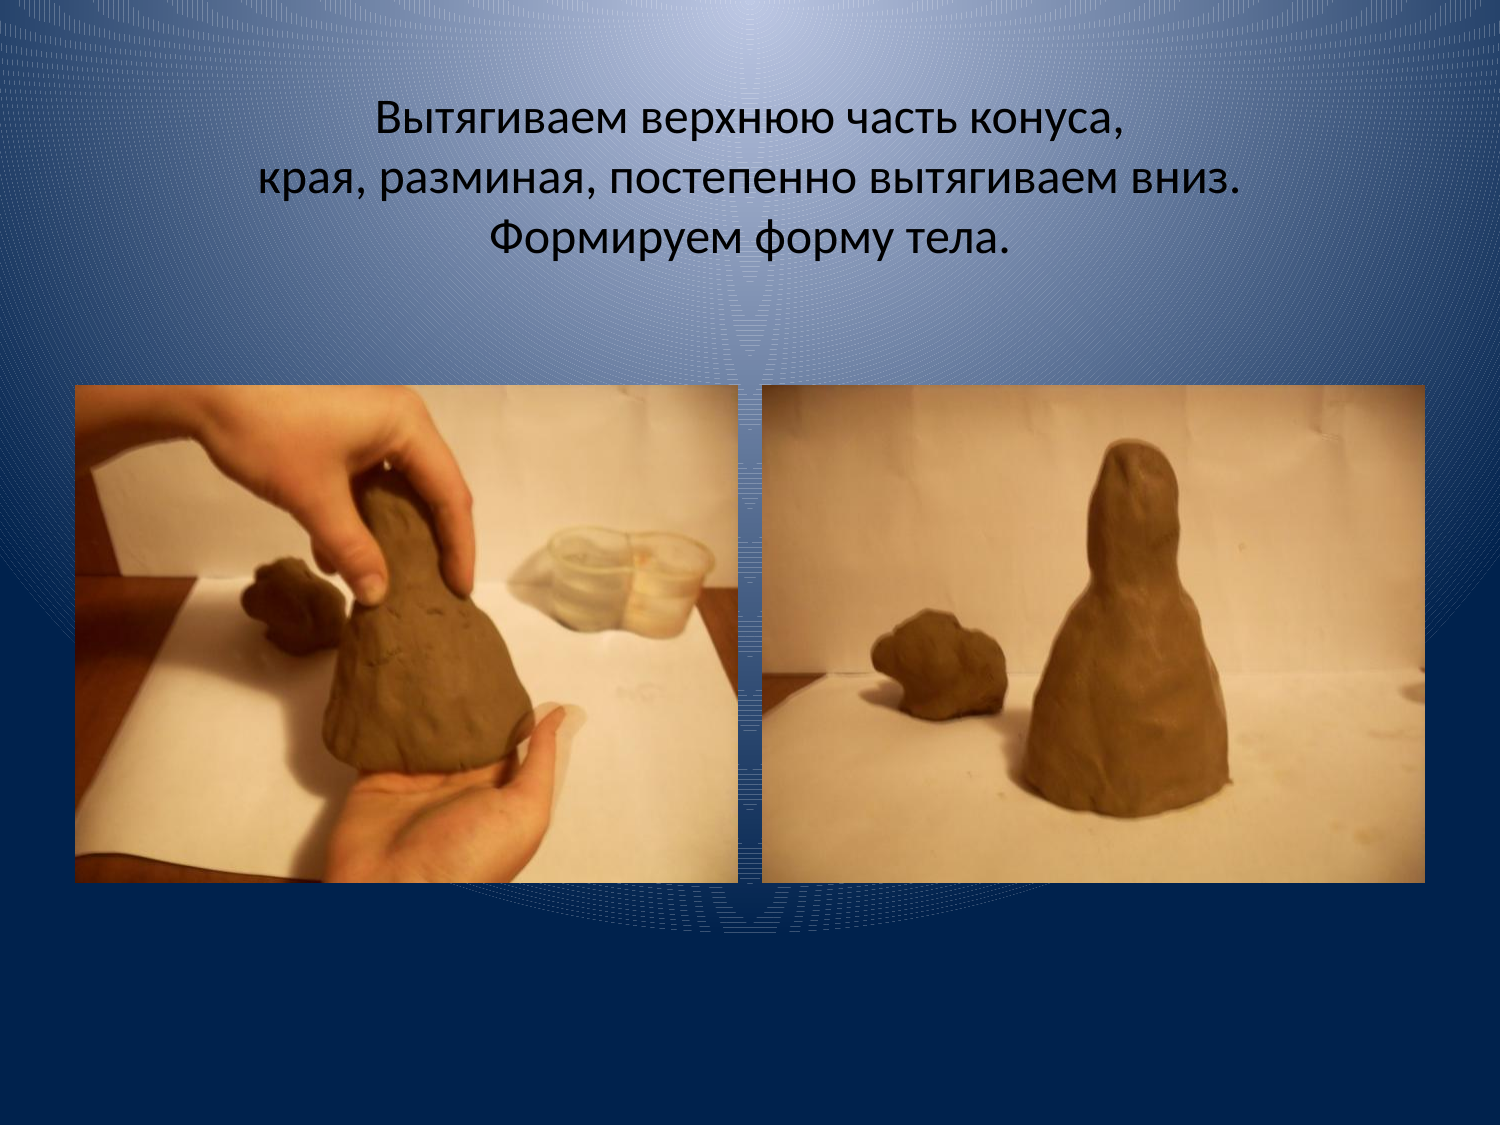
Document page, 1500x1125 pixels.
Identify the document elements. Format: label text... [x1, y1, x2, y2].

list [762, 384, 1426, 883]
title Вытягиваем верхнюю часть конуса, края, разминая, постепенно вытягиваем вниз. Формируем форму тела. [75, 45, 1425, 352]
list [74, 384, 738, 883]
